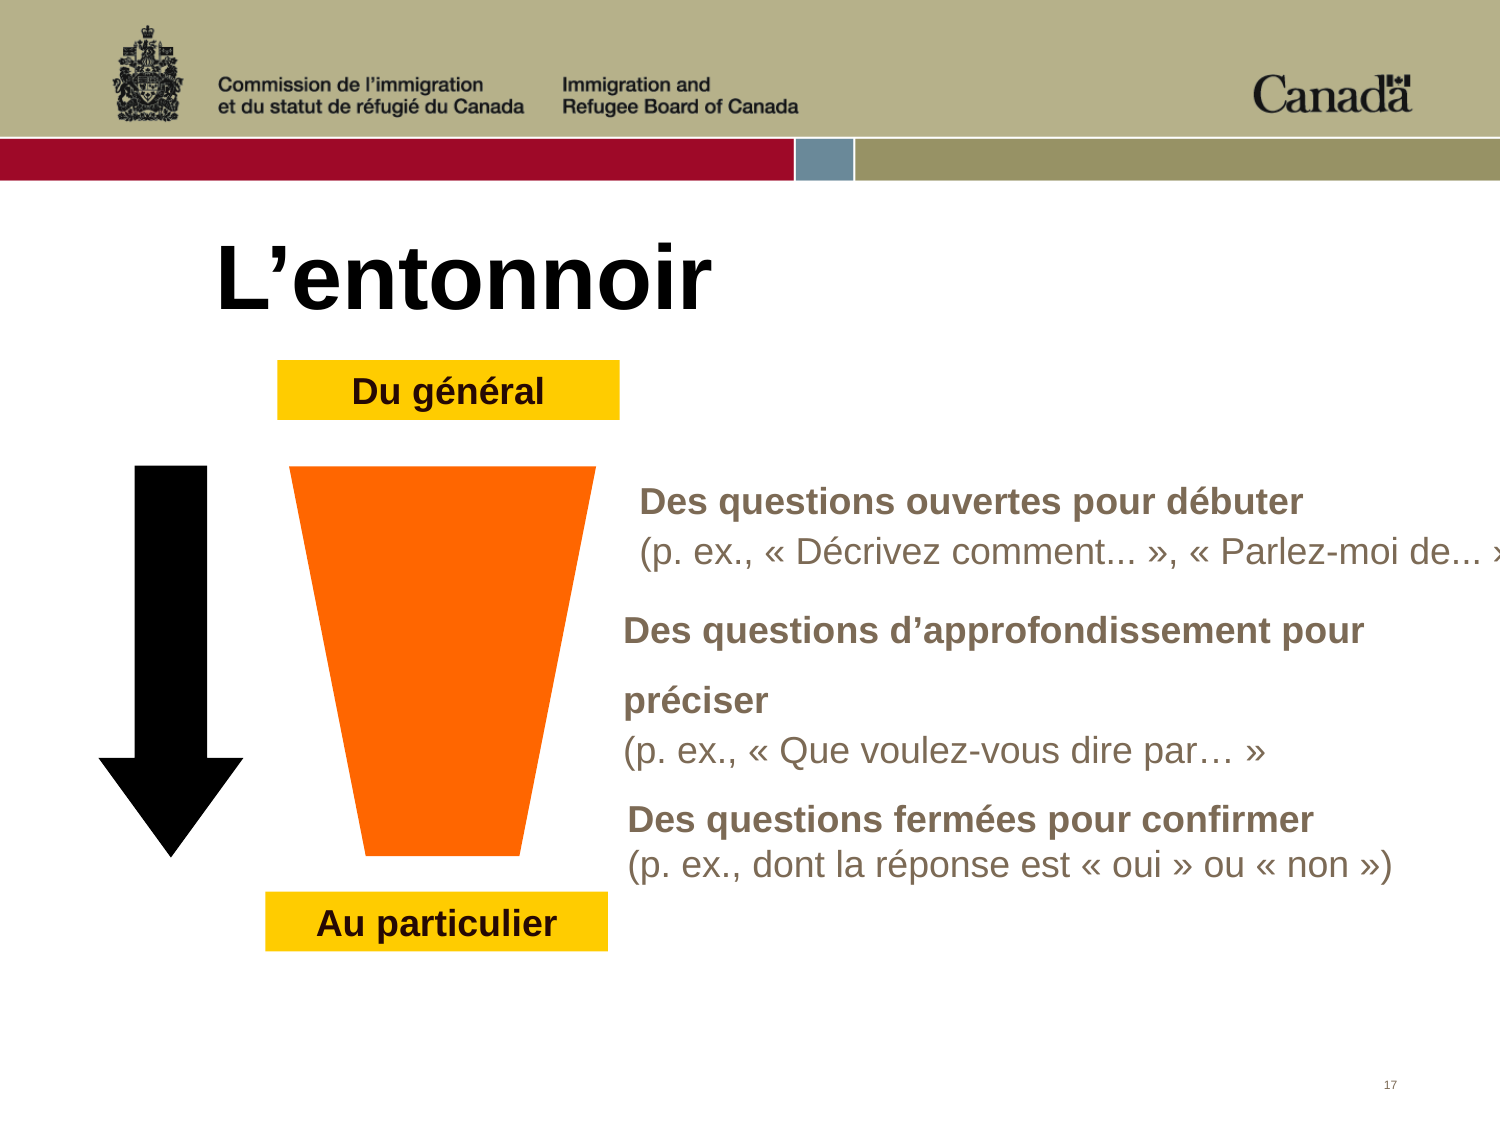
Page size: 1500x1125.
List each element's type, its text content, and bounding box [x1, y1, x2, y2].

text_box Du général [277, 360, 620, 420]
text_box Au particulier [265, 891, 608, 952]
text_box Des questions fermées pour confirmer (p. ex., dont la réponse est « oui » ou « non ») [612, 787, 1409, 892]
slide_number 17 [1100, 1025, 1413, 1100]
text_box Des questions d’approfondissement pour préciser (p. ex., « Que voulez-vous dire par… » [608, 598, 1413, 779]
text_box [99, 466, 242, 857]
title L’entonnoir [200, 237, 1413, 425]
text_box Des questions ouvertes pour débuter (p. ex., « Décrivez comment... », « Parlez-moi de... » [624, 444, 1500, 580]
text_box [289, 466, 597, 857]
picture [0, 0, 1500, 1125]
